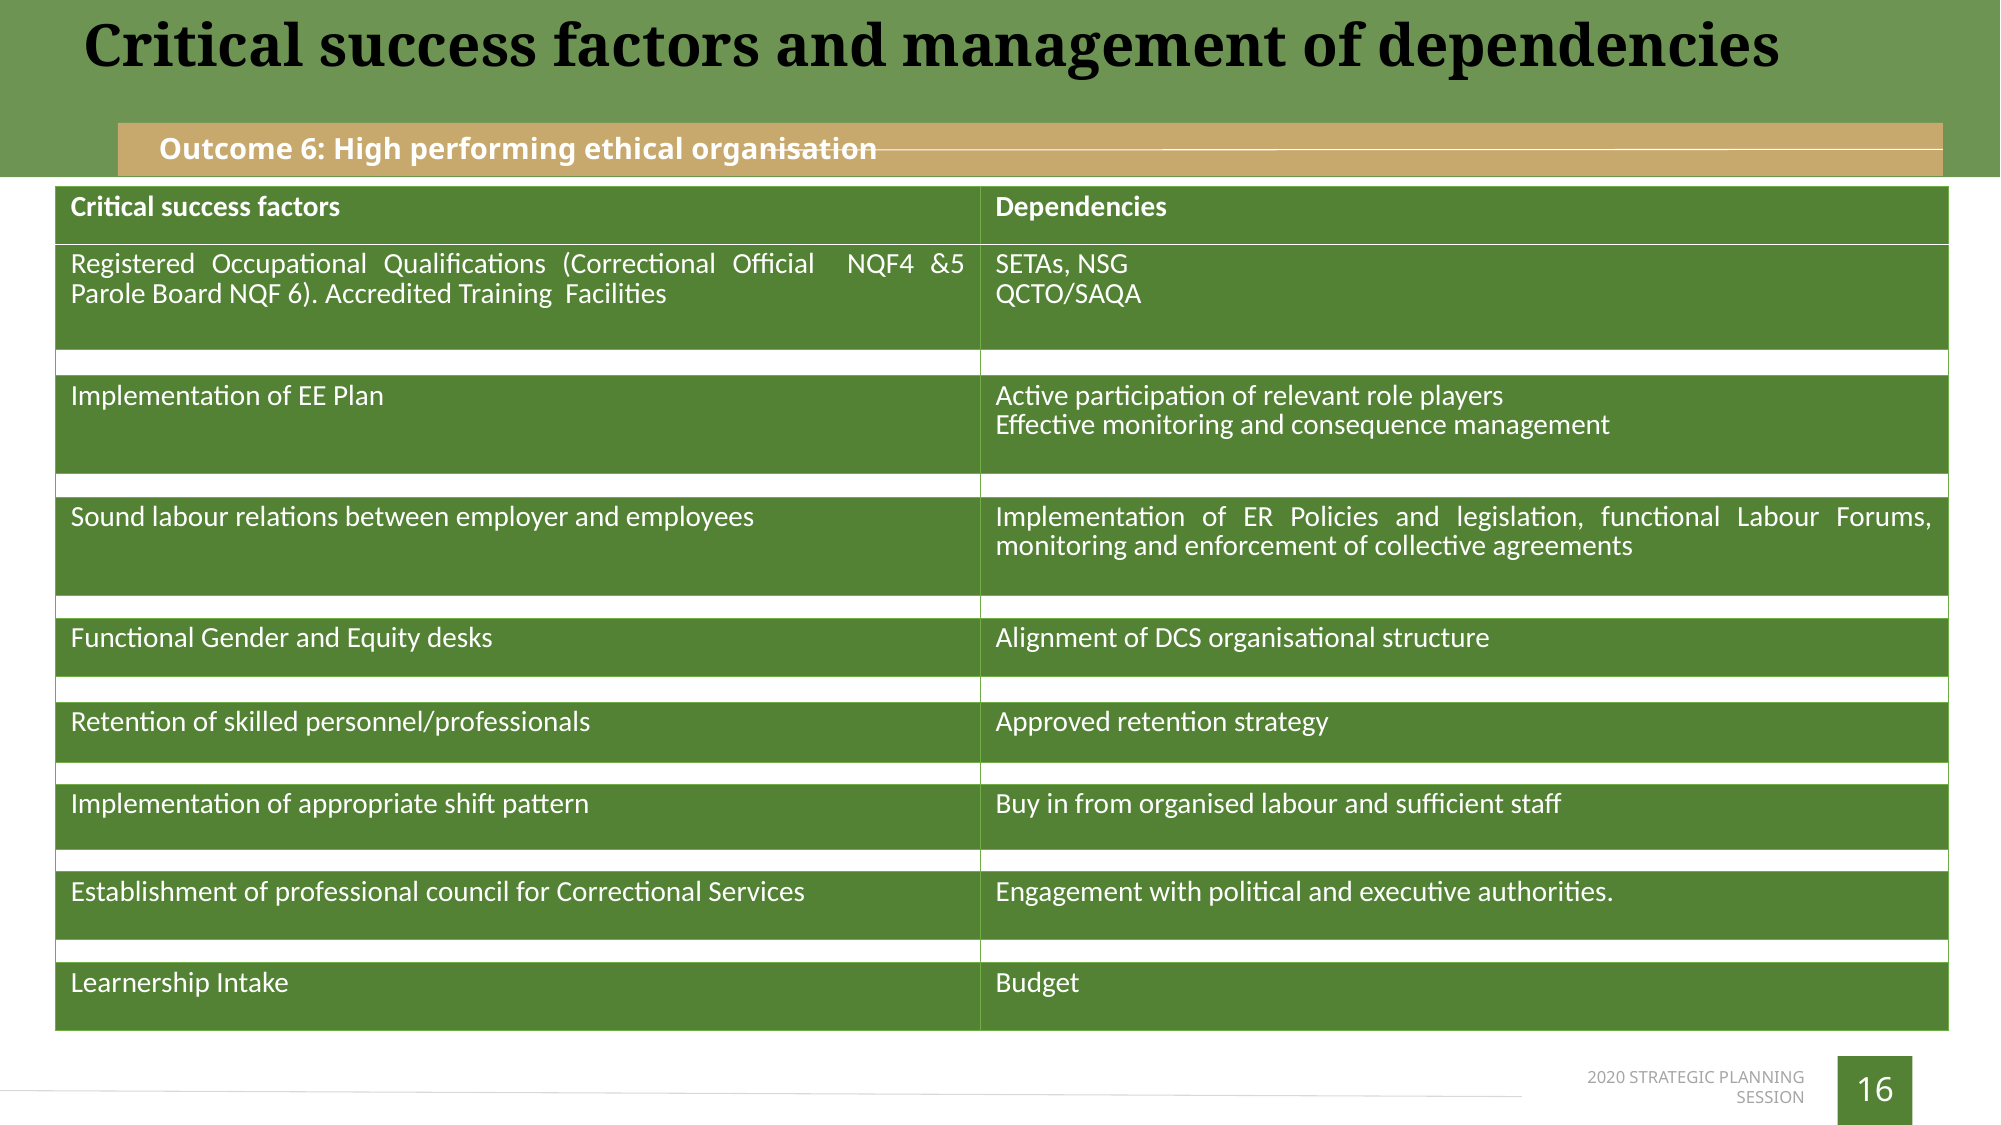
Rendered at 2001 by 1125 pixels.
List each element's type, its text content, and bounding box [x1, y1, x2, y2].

table_cell [981, 763, 1948, 784]
table_cell [56, 763, 980, 784]
table_cell Approved retention strategy [981, 703, 1948, 762]
table_cell Engagement with political and executive authorities. [981, 872, 1948, 939]
table_cell Implementation of appropriate shift pattern [56, 785, 980, 849]
table_cell [56, 850, 980, 871]
table_cell Alignment of DCS organisational structure [981, 619, 1948, 676]
table_cell [56, 677, 980, 702]
table_cell SETAs, NSG QCTO/SAQA [981, 245, 1948, 349]
table_cell Registered Occupational Qualifications (Correctional Official NQF4 &5 Parole Board NQF 6). Accredited Training Facilities [56, 245, 980, 349]
table_cell [981, 850, 1948, 871]
table_cell Implementation of ER Policies and legislation, functional Labour Forums, monitoring and enforcement of collective agreements [981, 498, 1948, 595]
table_cell [56, 596, 980, 618]
table_cell [981, 940, 1948, 962]
table_cell [56, 940, 980, 962]
table_cell Sound labour relations between employer and employees [56, 498, 980, 595]
table_cell Establishment of professional council for Correctional Services [56, 872, 980, 939]
table_cell Learnership Intake [56, 963, 980, 1030]
table_header Dependencies [981, 187, 1948, 244]
text_box Critical success factors and management of dependencies [83, 15, 1819, 104]
text_box Outcome 6: High performing ethical organisation [158, 130, 1286, 166]
table_cell [981, 596, 1948, 618]
table_cell [981, 474, 1948, 497]
table_cell Active participation of relevant role players Effective monitoring and consequence management [981, 376, 1948, 473]
table_header Critical success factors [56, 187, 980, 244]
table_cell [981, 350, 1948, 375]
table_cell Functional Gender and Equity desks [56, 619, 980, 676]
table_cell Retention of skilled personnel/professionals [56, 703, 980, 762]
table_cell Budget [981, 963, 1948, 1030]
table_cell [56, 474, 980, 497]
table_cell Buy in from organised labour and sufficient staff [981, 785, 1948, 849]
table_cell [981, 677, 1948, 702]
table_cell [56, 350, 980, 375]
table_cell Implementation of EE Plan [56, 376, 980, 473]
